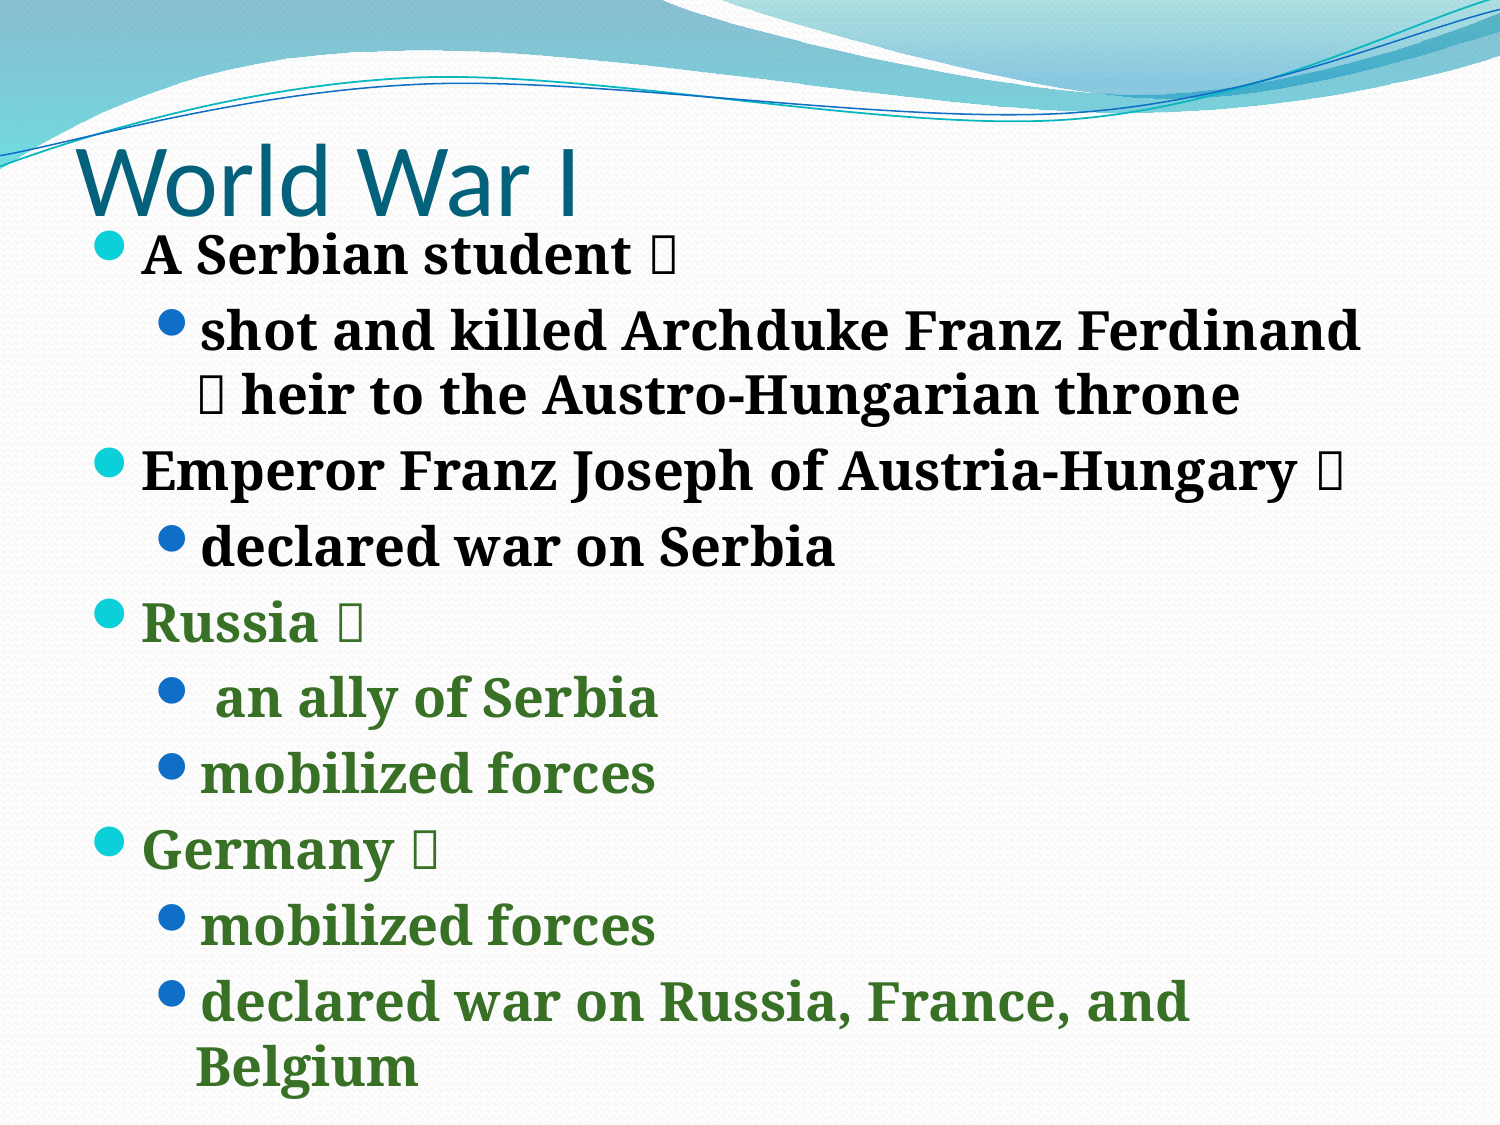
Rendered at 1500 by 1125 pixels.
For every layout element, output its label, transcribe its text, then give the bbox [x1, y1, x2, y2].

title World War I [74, 115, 1426, 212]
list A Serbian student  shot and killed Archduke Franz Ferdinand  heir to the Austro-Hungarian throne Emperor Franz Joseph of Austria-Hungary  declared war on Serbia Russia  an ally of Serbia mobilized forces Germany  mobilized forces declared war on Russia, France, and Belgium [74, 212, 1426, 1038]
